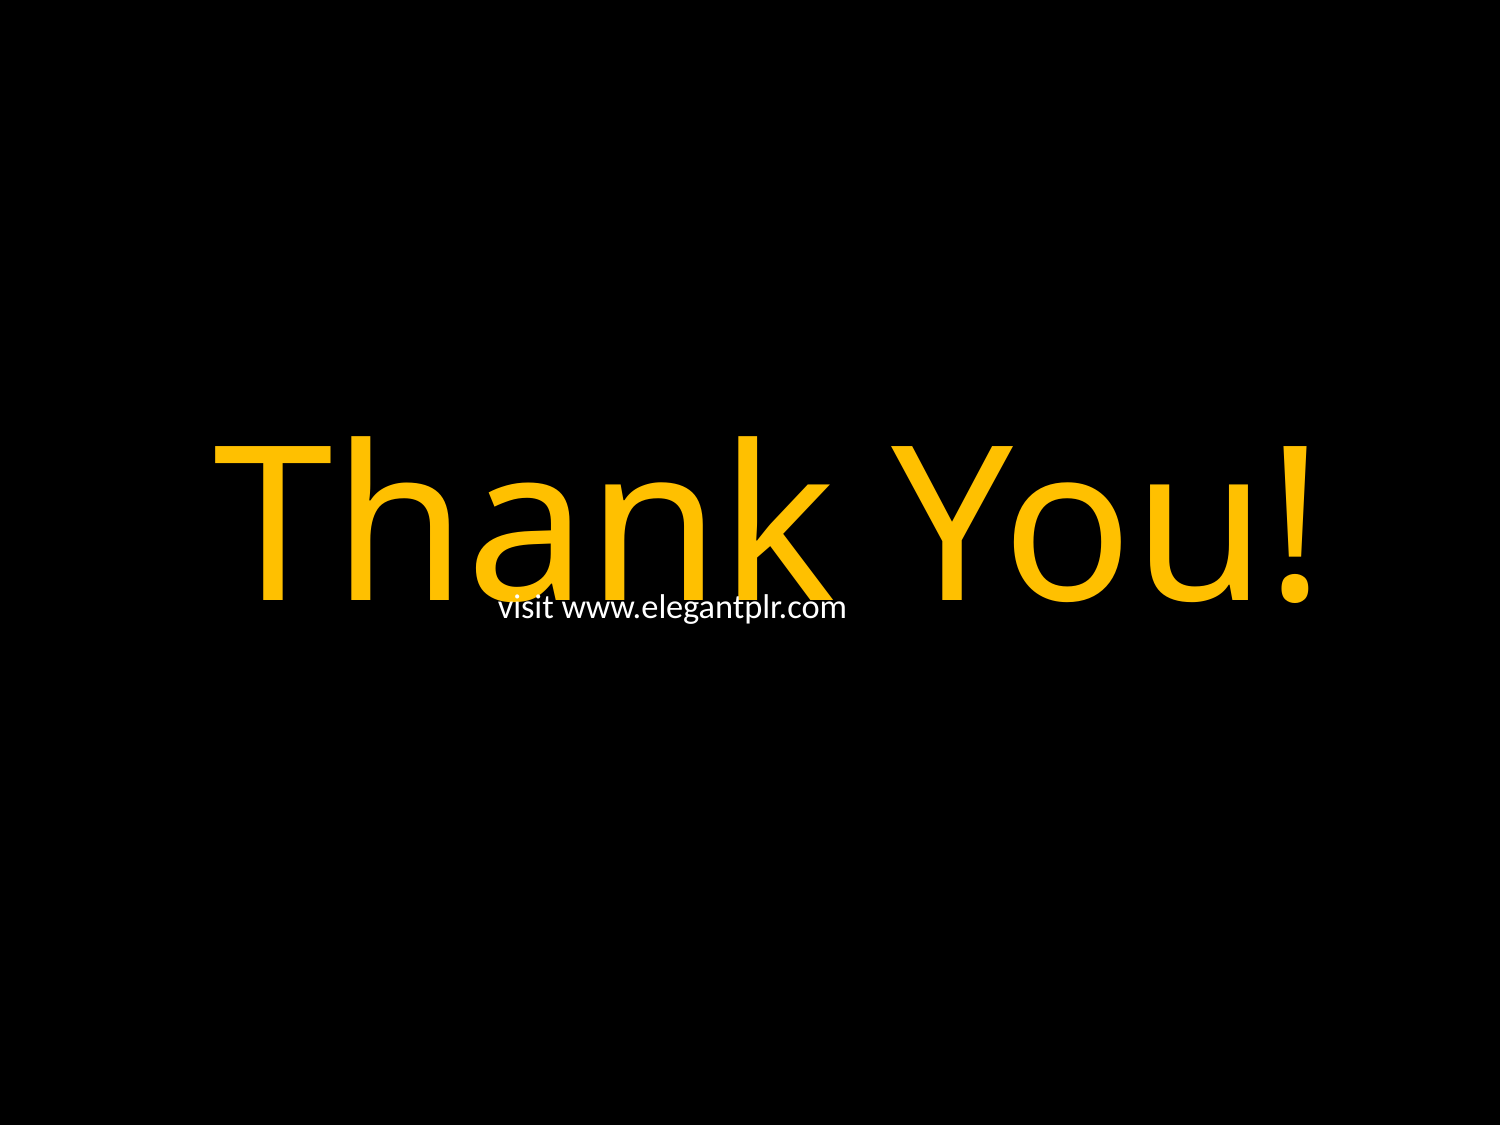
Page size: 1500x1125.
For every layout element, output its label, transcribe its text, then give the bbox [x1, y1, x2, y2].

text_box Thank You! [202, 379, 1337, 650]
text_box visit www.elegantplr.com [470, 578, 859, 632]
